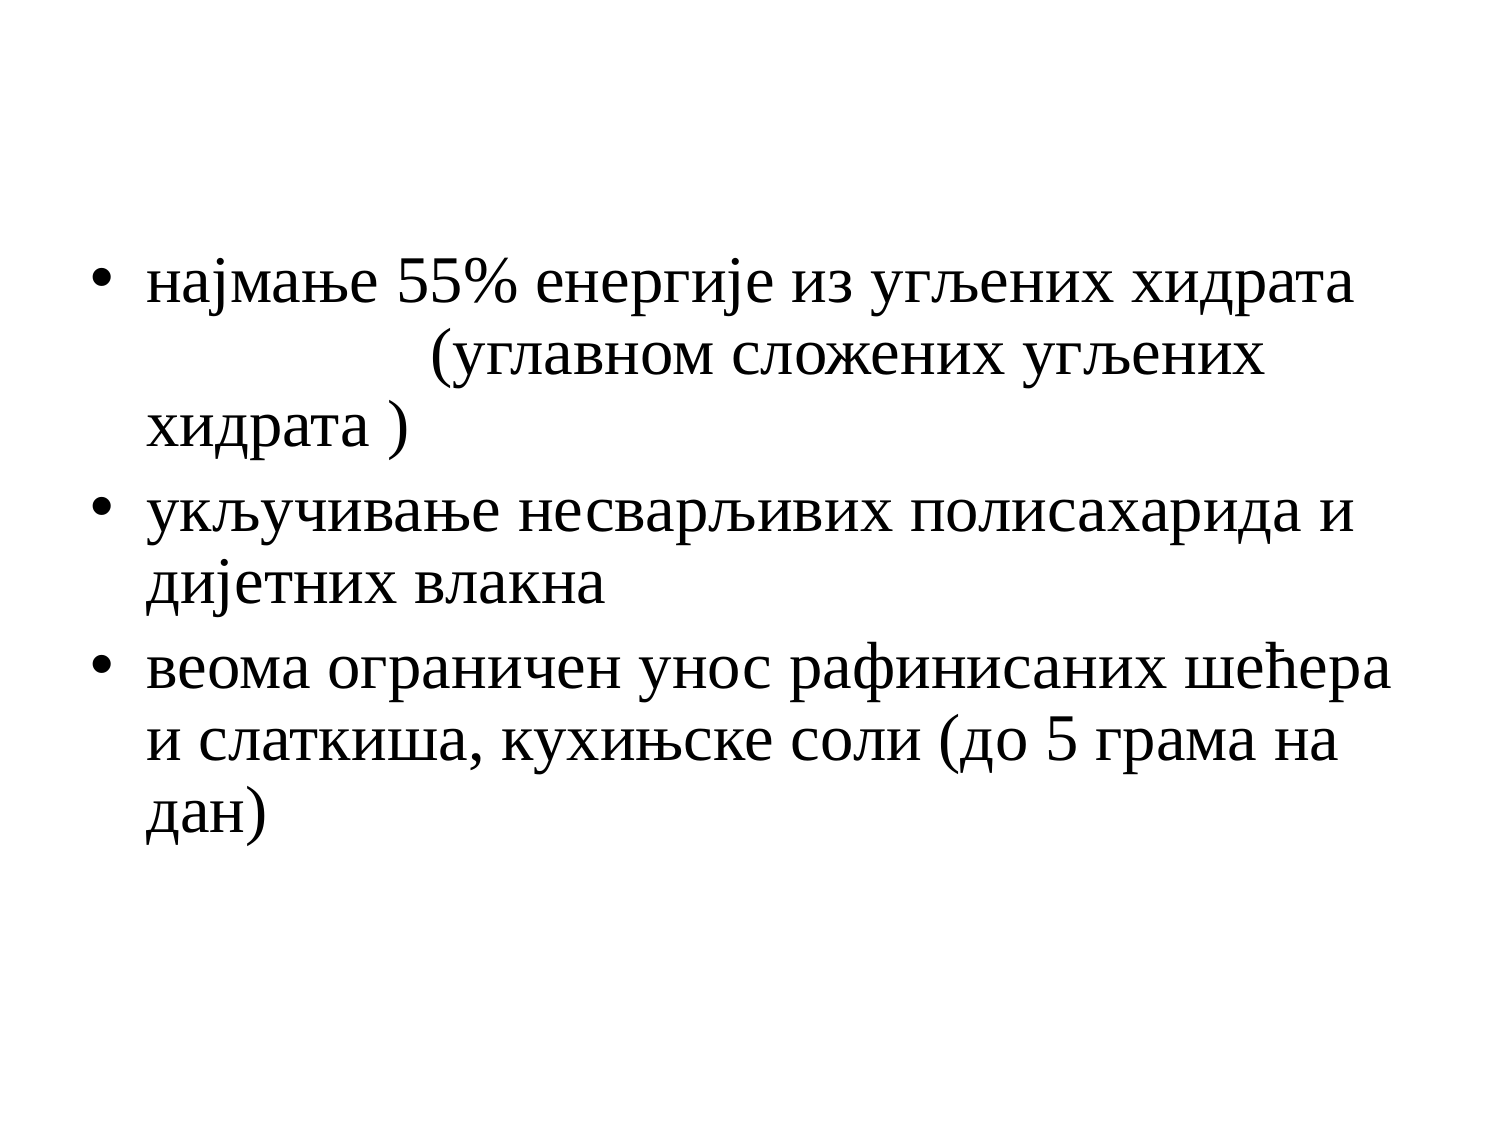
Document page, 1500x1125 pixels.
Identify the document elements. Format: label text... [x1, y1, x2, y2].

list најмање 55% енергије из угљених хидрата (углавном сложених угљених хидрата ) укључивање несварљивих полисахарида и дијетних влакна веома ограничен унос рафинисаних шећера и слаткиша, кухињске соли (до 5 грама на дан) [75, 58, 1425, 1005]
